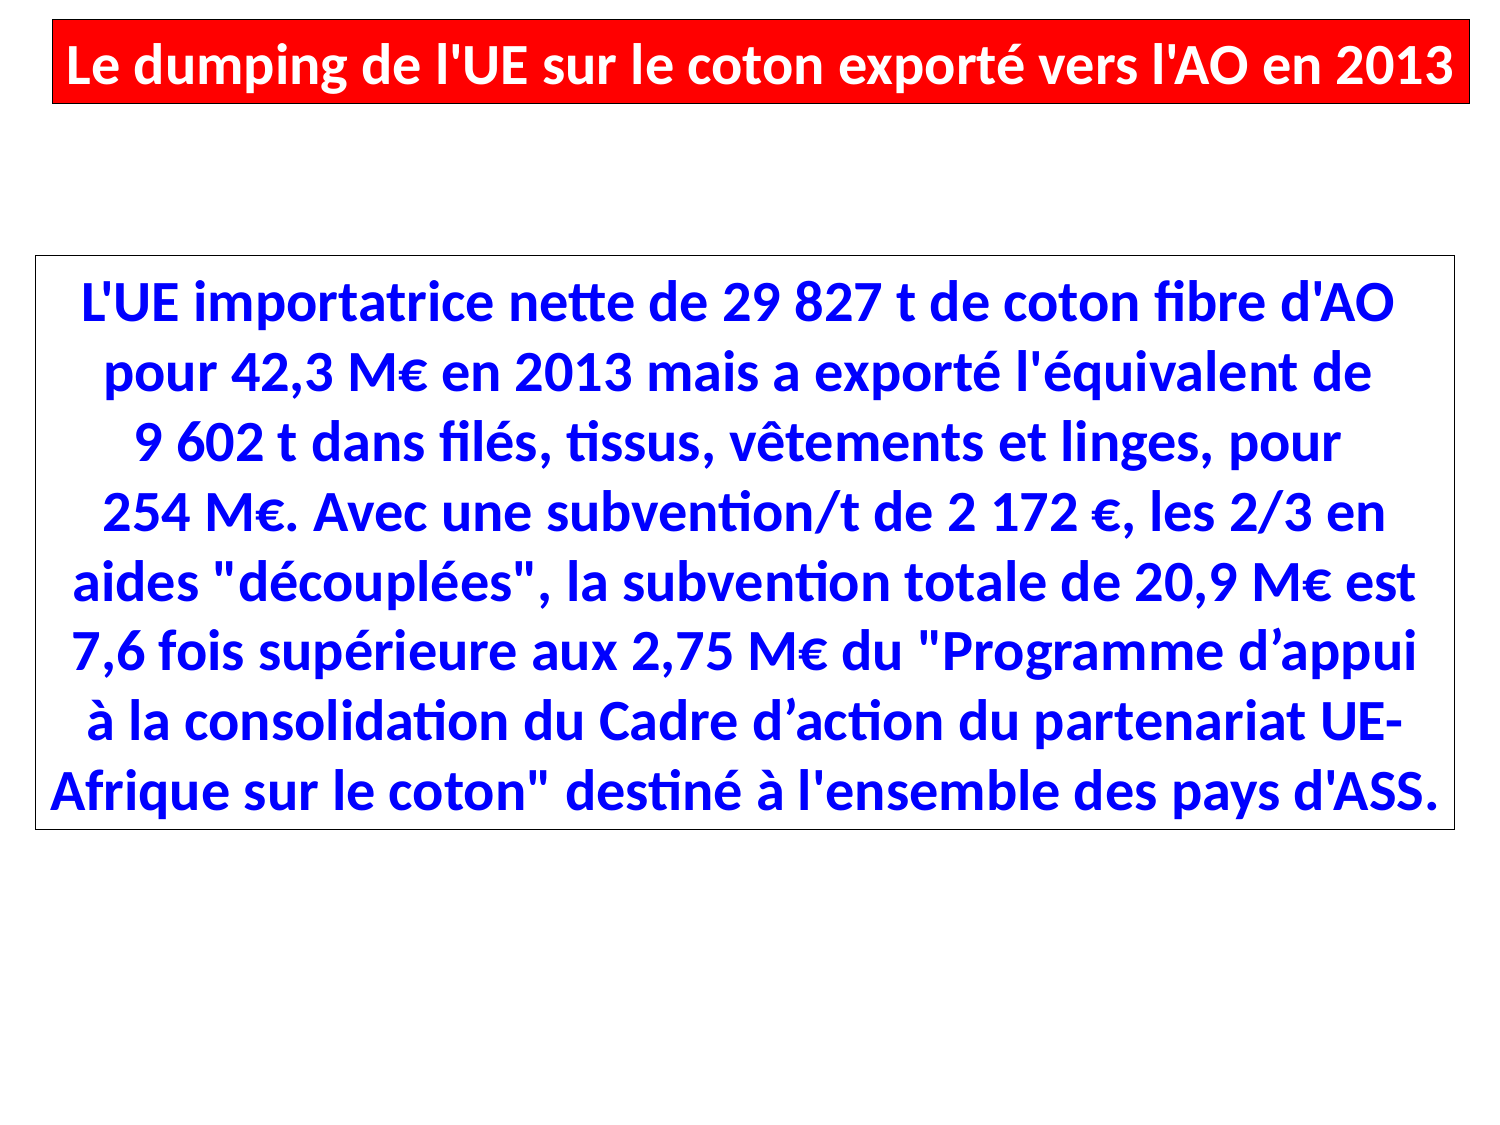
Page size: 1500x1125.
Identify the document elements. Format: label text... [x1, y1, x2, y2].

text_box L'UE importatrice nette de 29 827 t de coton fibre d'AO pour 42,3 M€ en 2013 mais a exporté l'équivalent de 9 602 t dans filés, tissus, vêtements et linges, pour 254 M€. Avec une subvention/t de 2 172 €, les 2/3 en aides "découplées", la subvention totale de 20,9 M€ est 7,6 fois supérieure aux 2,75 M€ du "Programme d’appui à la consolidation du Cadre d’action du partenariat UE- Afrique sur le coton" destiné à l'ensemble des pays d'ASS. [35, 255, 1455, 830]
text_box Le dumping de l'UE sur le coton exporté vers l'AO en 2013 [52, 19, 1470, 104]
